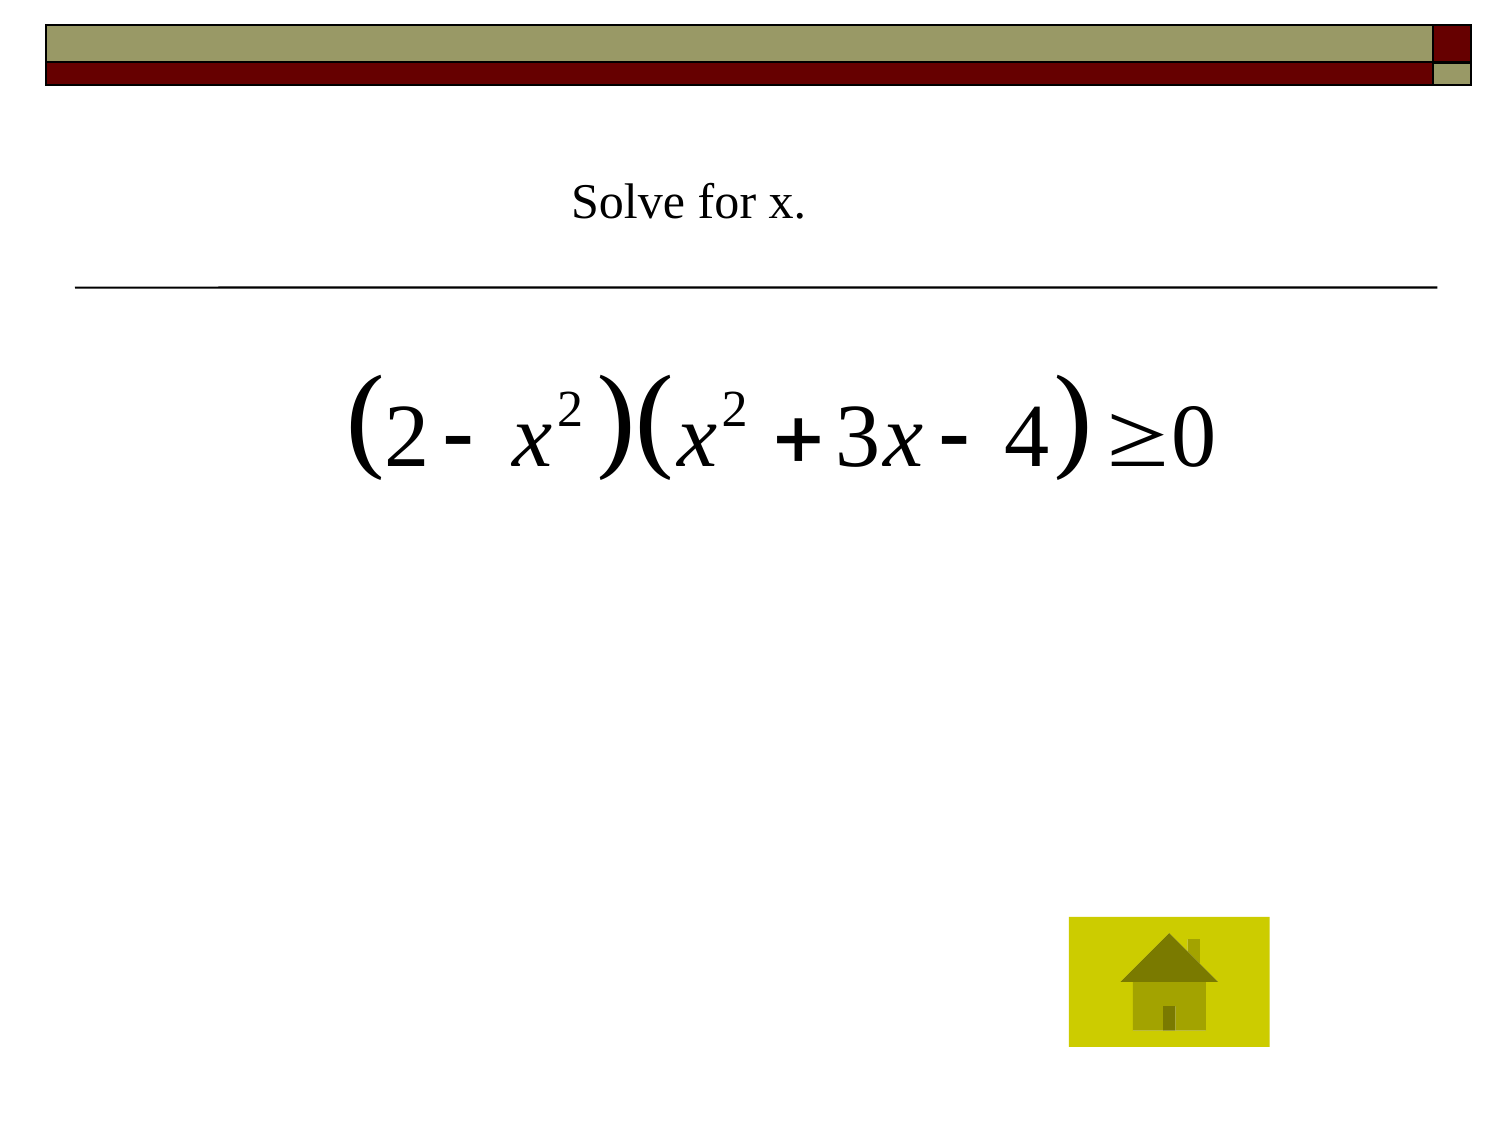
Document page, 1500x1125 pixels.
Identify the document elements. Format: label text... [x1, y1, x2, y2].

text_box [1068, 916, 1270, 1047]
text_box Solve for x. [556, 160, 821, 236]
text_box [336, 361, 1232, 528]
